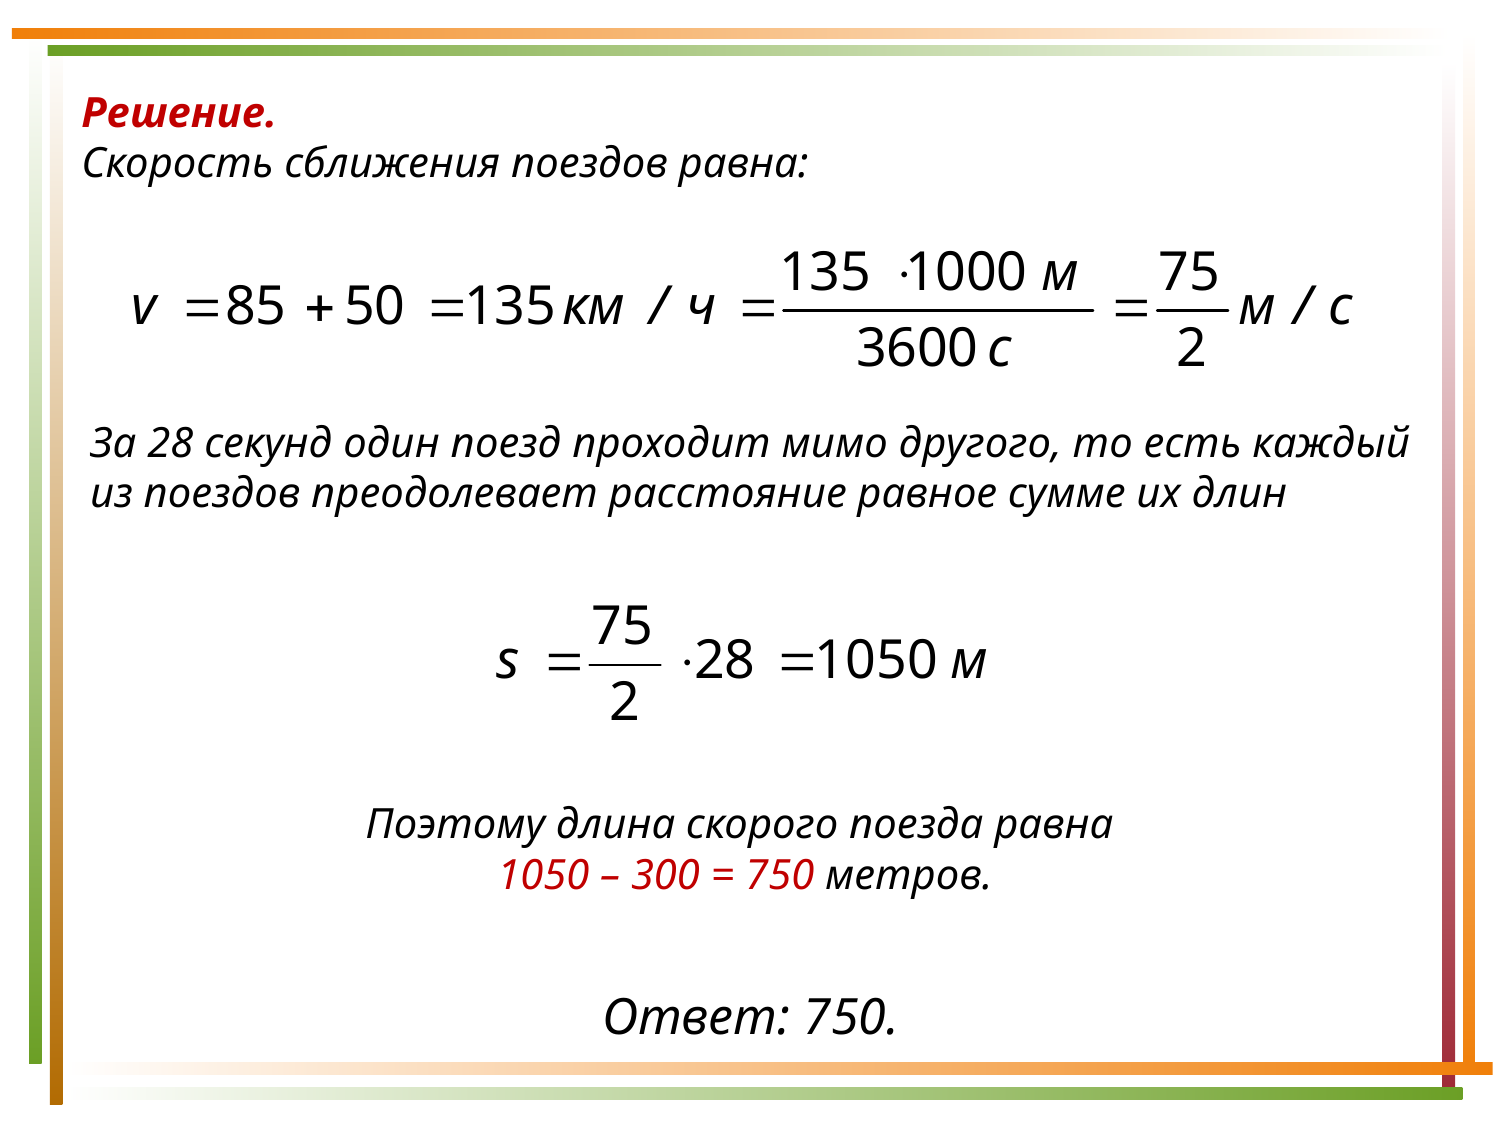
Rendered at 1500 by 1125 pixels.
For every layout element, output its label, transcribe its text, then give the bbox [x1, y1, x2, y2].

text_box За 28 секунд один поезд проходит мимо другого, то есть каждый из поездов преодолевает расстояние равное сумме их длин [75, 408, 1426, 523]
text_box [574, 1062, 578, 1075]
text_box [129, 238, 1372, 379]
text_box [490, 592, 1011, 733]
text_box Решение. Скорость сближения поездов равна: [66, 78, 1435, 194]
text_box Поэтому длина скорого поезда равна 1050 – 300 = 750 метров. [75, 789, 1426, 905]
text_box Ответ: 750. [587, 977, 914, 1052]
